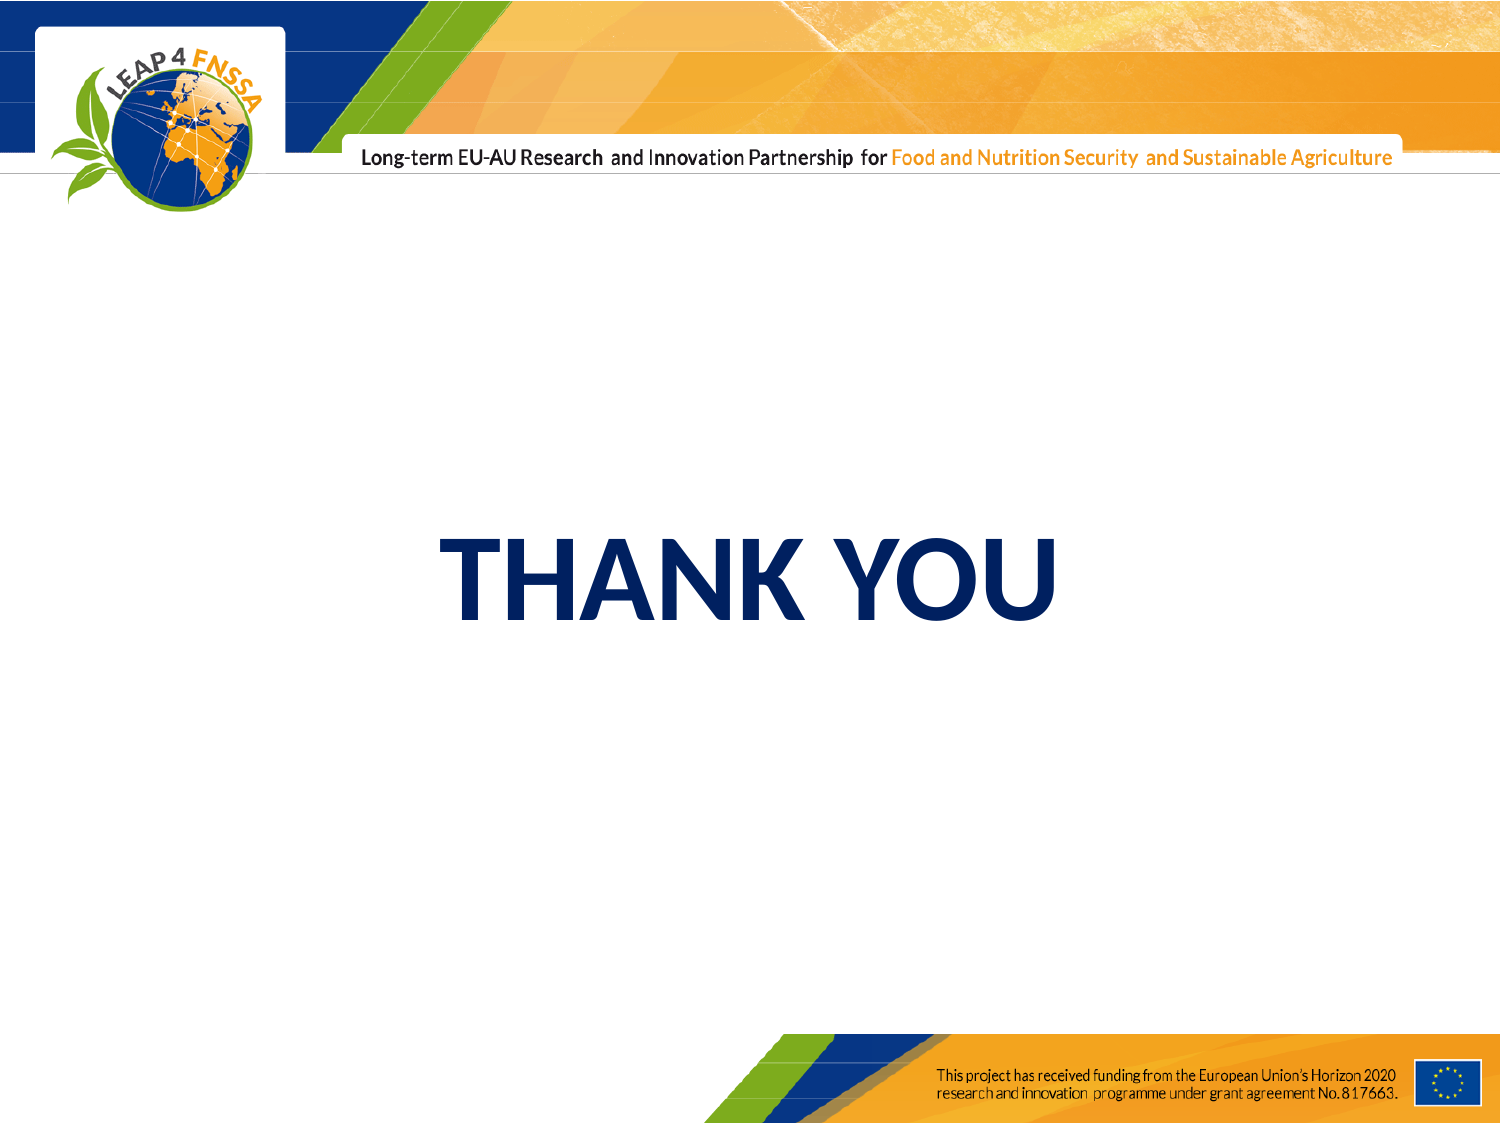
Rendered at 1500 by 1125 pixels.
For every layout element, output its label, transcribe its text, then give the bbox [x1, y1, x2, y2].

picture [0, 1, 1500, 251]
picture [0, 1034, 1500, 1123]
text_box THANK YOU [64, 477, 1436, 653]
